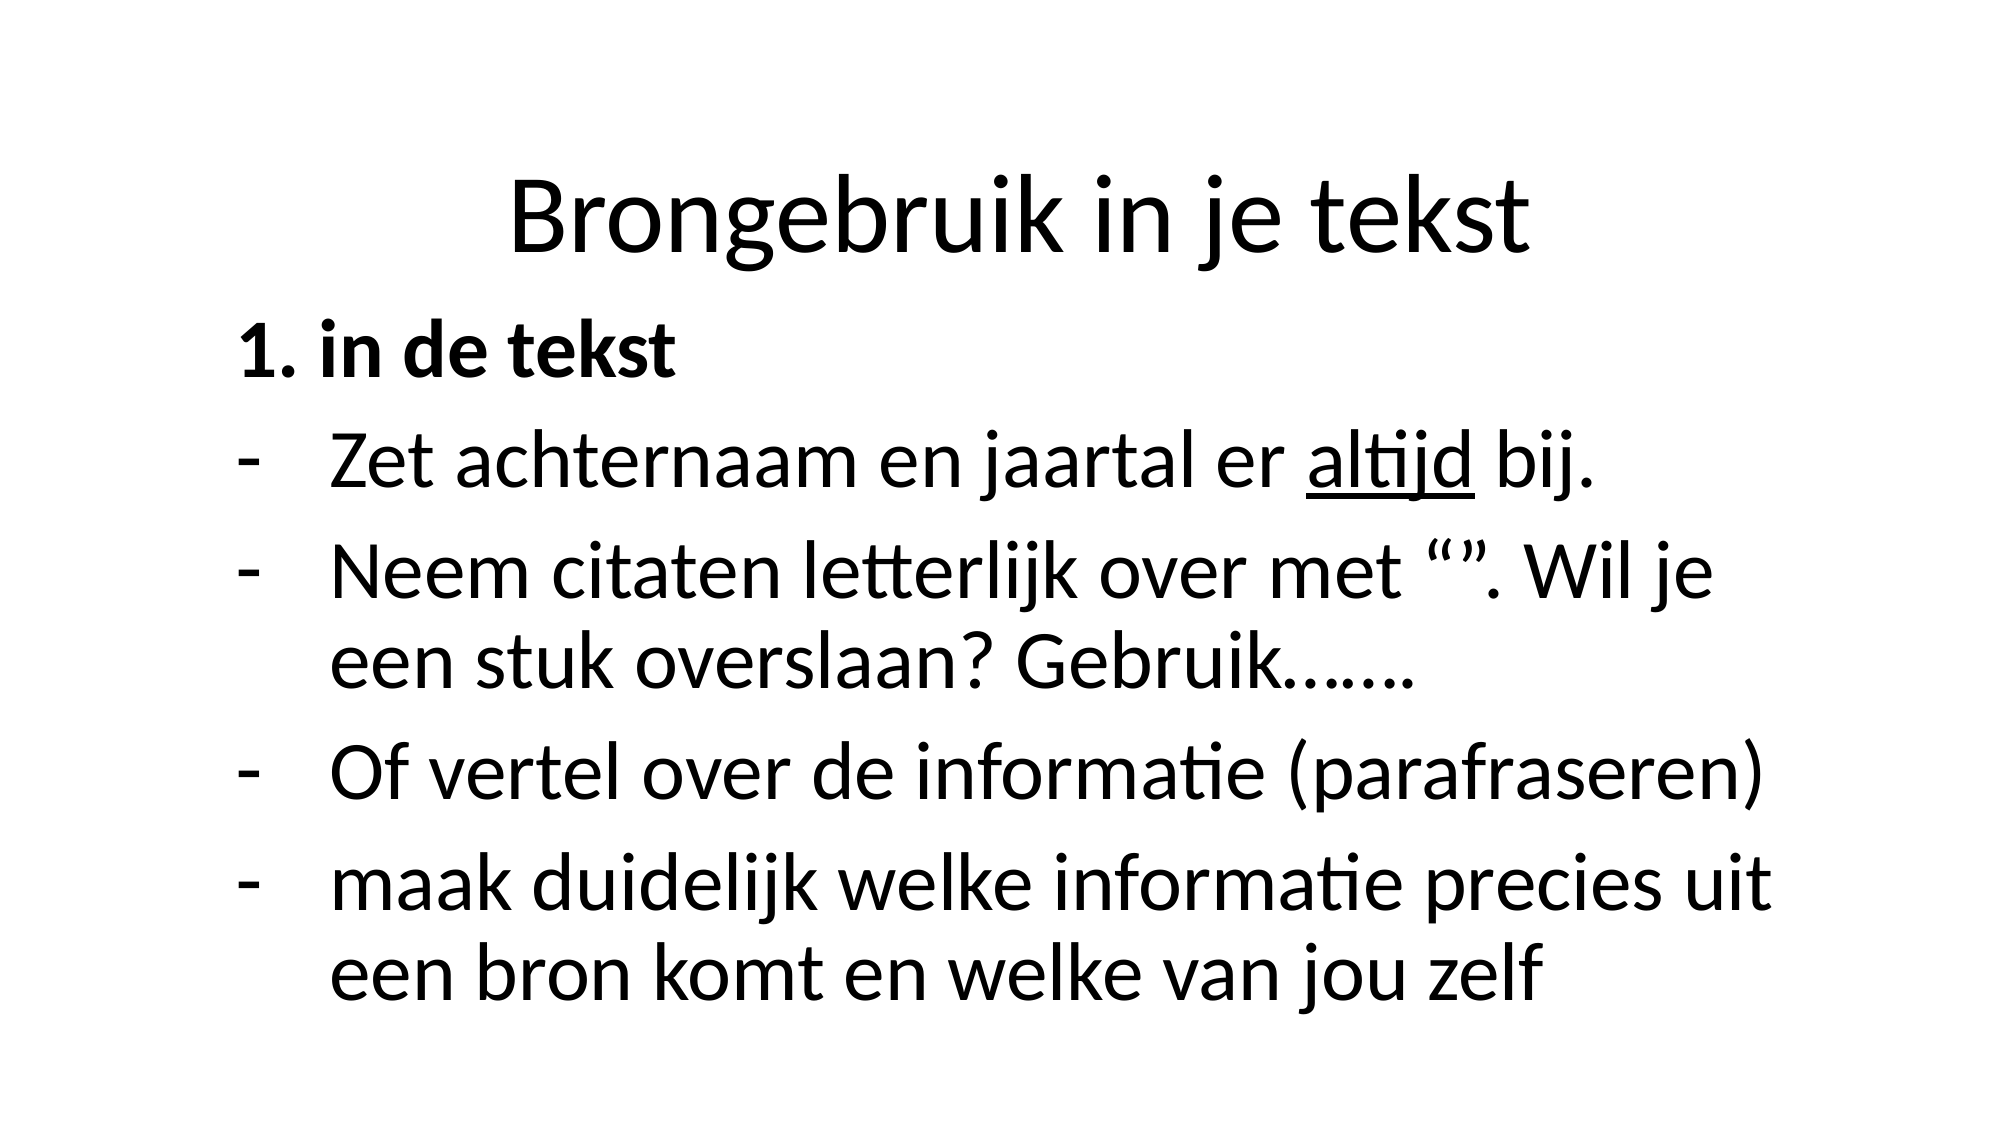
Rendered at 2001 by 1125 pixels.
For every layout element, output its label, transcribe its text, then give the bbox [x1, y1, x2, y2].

subtitle 1. in de tekst Zet achternaam en jaartal er altijd bij. Neem citaten letterlijk over met “”. Wil je een stuk overslaan? Gebruik……. Of vertel over de informatie (parafraseren) maak duidelijk welke informatie precies uit een bron komt en welke van jou zelf [220, 297, 1821, 928]
title Brongebruik in je tekst [270, 66, 1771, 285]
